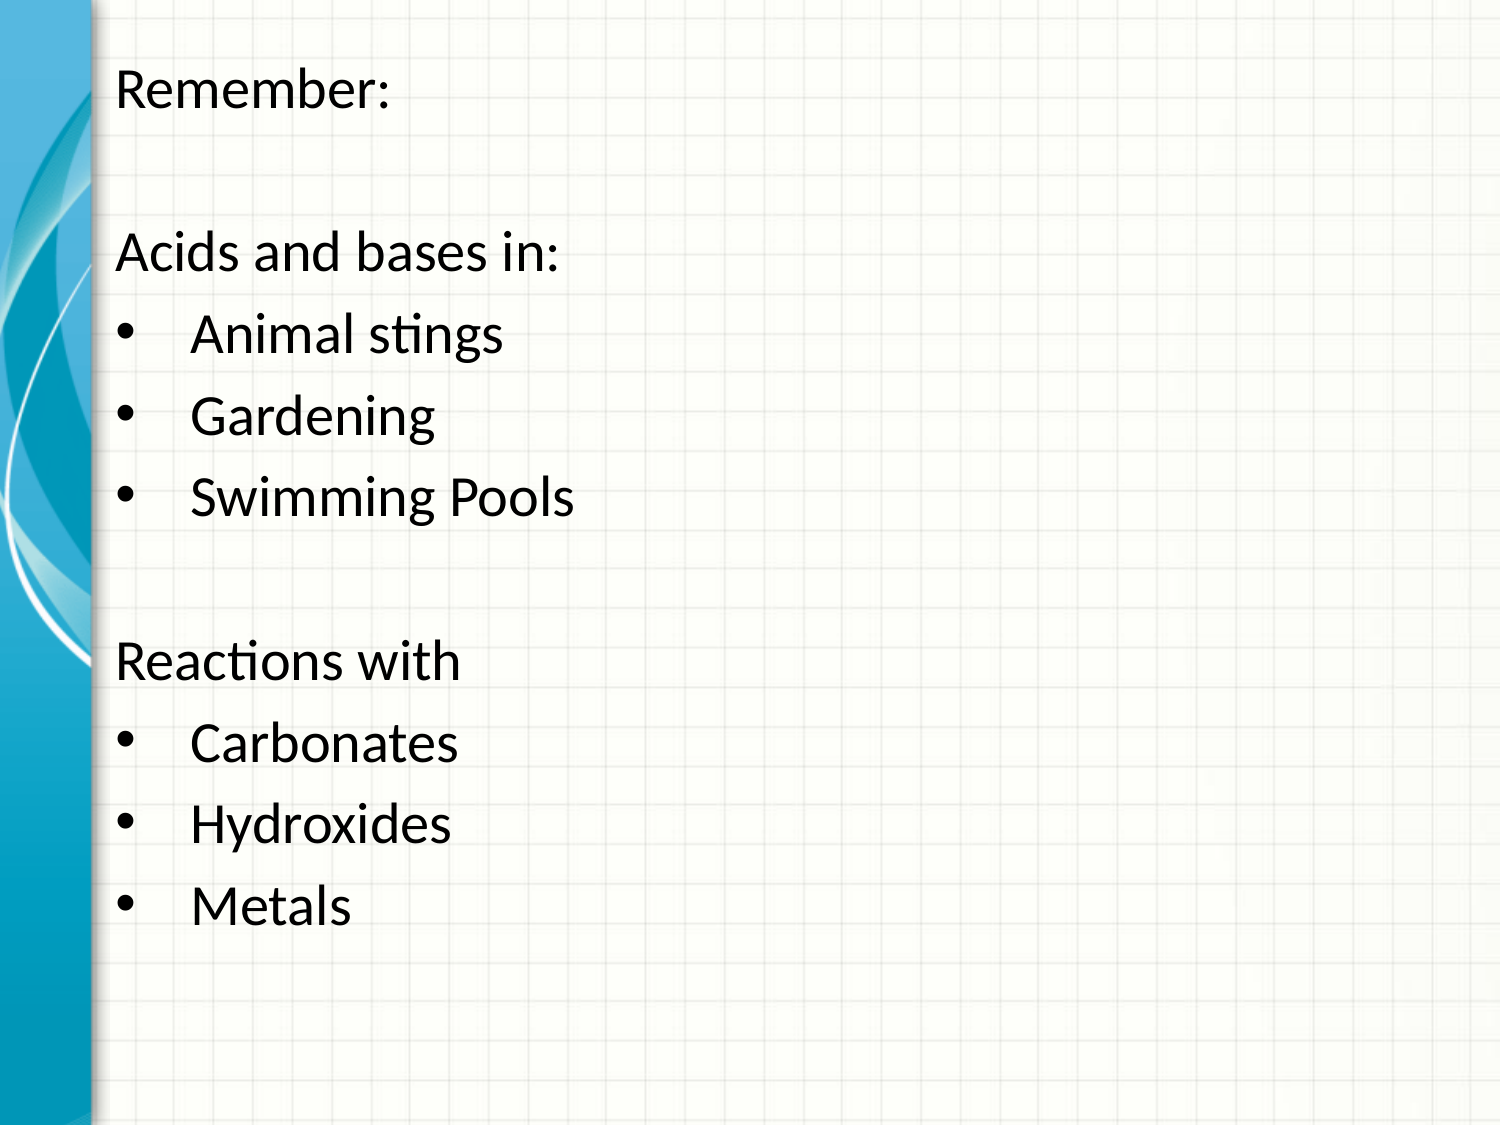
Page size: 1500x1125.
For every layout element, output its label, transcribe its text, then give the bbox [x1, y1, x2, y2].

picture [0, 0, 1500, 1125]
list Remember: Acids and bases in: Animal stings Gardening Swimming Pools Reactions with Carbonates Hydroxides Metals [100, 42, 1412, 1006]
